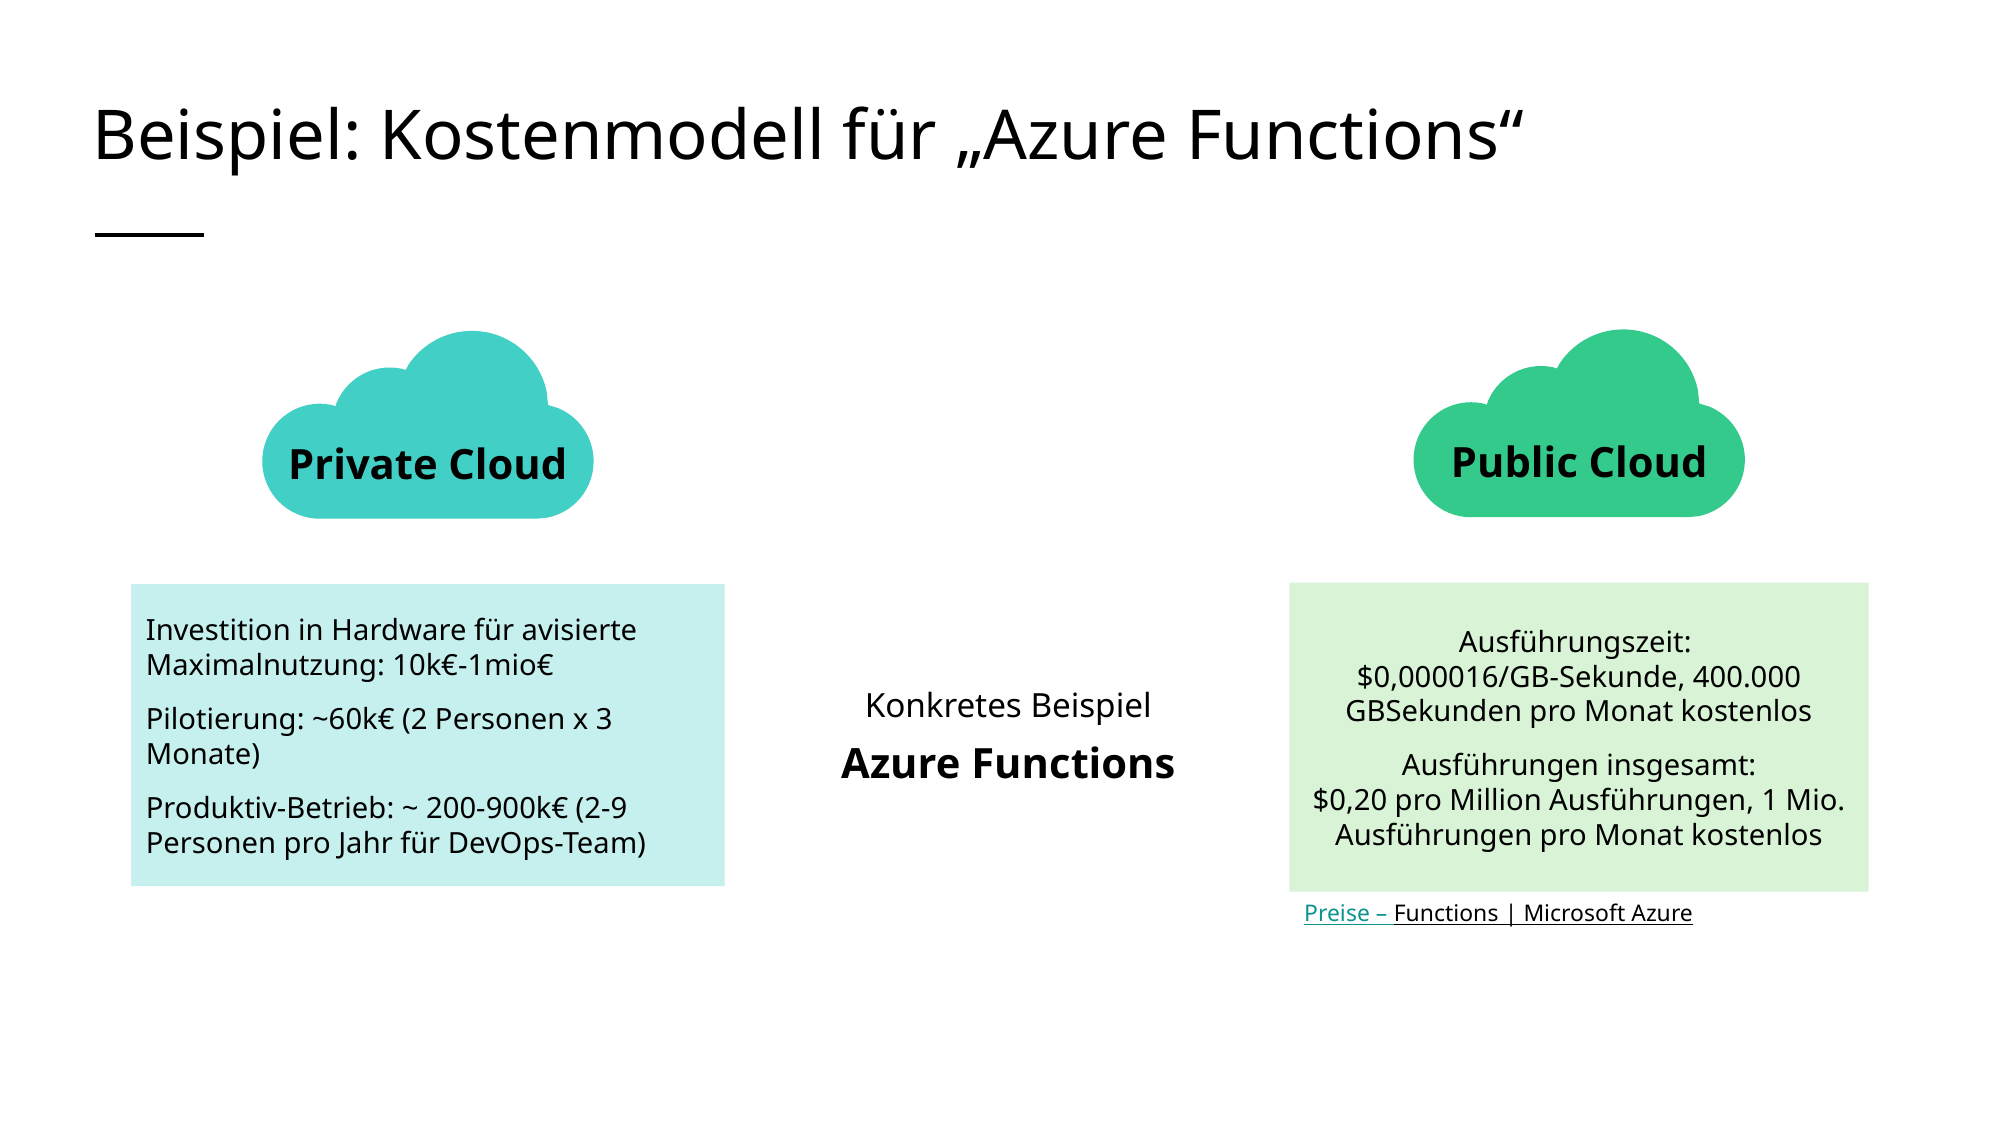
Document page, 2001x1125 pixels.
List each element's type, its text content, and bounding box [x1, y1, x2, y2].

text_box Ausführungszeit: $0,000016/GB-Sekunde, 400.000 GBSekunden pro Monat kostenlos Ausführungen insgesamt: $0,20 pro Million Ausführungen, 1 Mio. Ausführungen pro Monat kostenlos [1289, 582, 1869, 891]
text_box Public Cloud [1412, 328, 1746, 519]
text_box Konkretes Beispiel Azure Functions [773, 583, 1241, 887]
title Beispiel: Kostenmodell für „Azure Functions“ [77, 67, 1803, 197]
text_box Private Cloud [261, 329, 595, 520]
text_box Preise – Functions | Microsoft Azure [1289, 891, 1869, 938]
text_box Investition in Hardware für avisierte Maximalnutzung: 10k€-1mio€ Pilotierung: ~60k€ (2 Personen x 3 Monate) Produktiv-Betrieb: ~ 200-900k€ (2-9 Personen pro Jahr für DevOps-Team) [131, 584, 725, 887]
